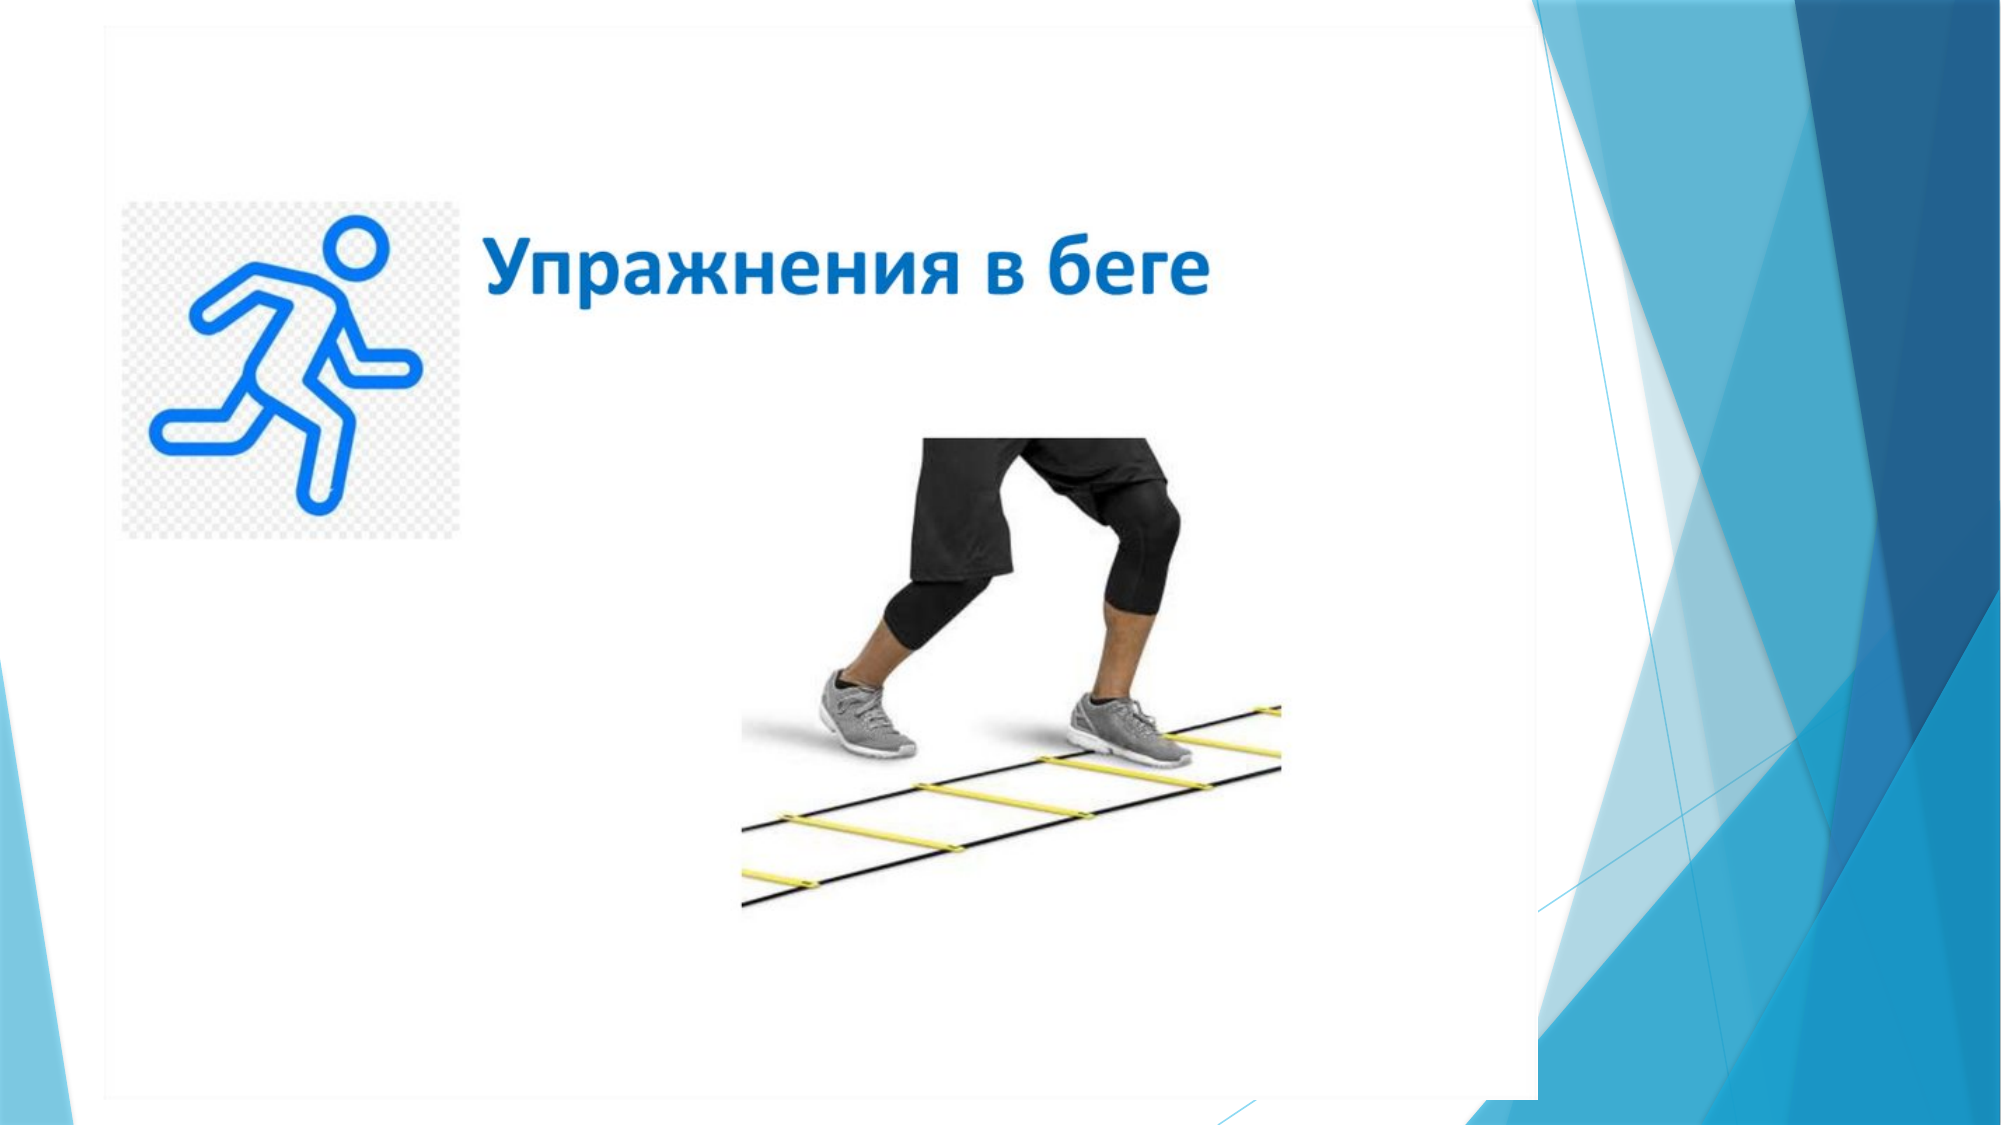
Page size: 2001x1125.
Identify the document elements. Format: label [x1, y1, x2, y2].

picture [103, 24, 1539, 1101]
